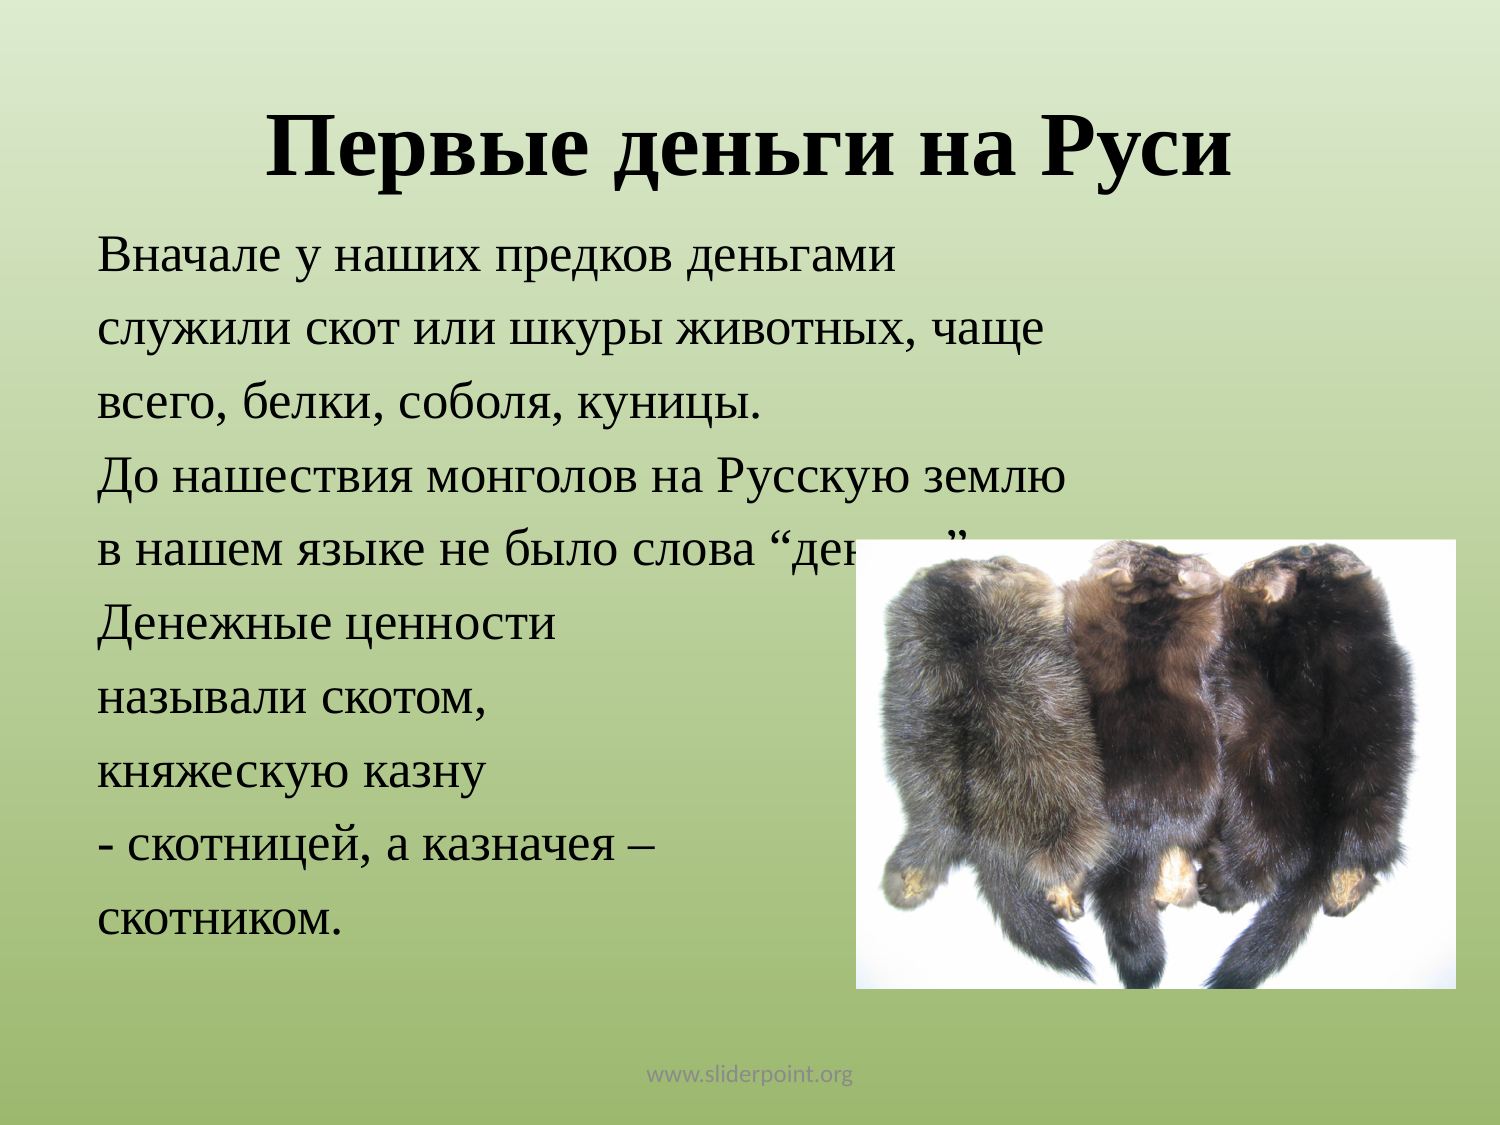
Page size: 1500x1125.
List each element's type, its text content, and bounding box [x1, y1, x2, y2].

title Первые деньги на Руси [75, 45, 1425, 233]
list Вначале у наших предков деньгами служили скот или шкуры животных, чаще всего, белки, соболя, куницы. До нашествия монголов на Русскую землю в нашем языке не было слова “деньги”. Денежные ценности называли скотом, княжескую казну - скотницей, а казначея – скотником. [82, 210, 1432, 954]
picture [855, 538, 1456, 990]
footer www.sliderpoint.org [512, 1042, 988, 1103]
